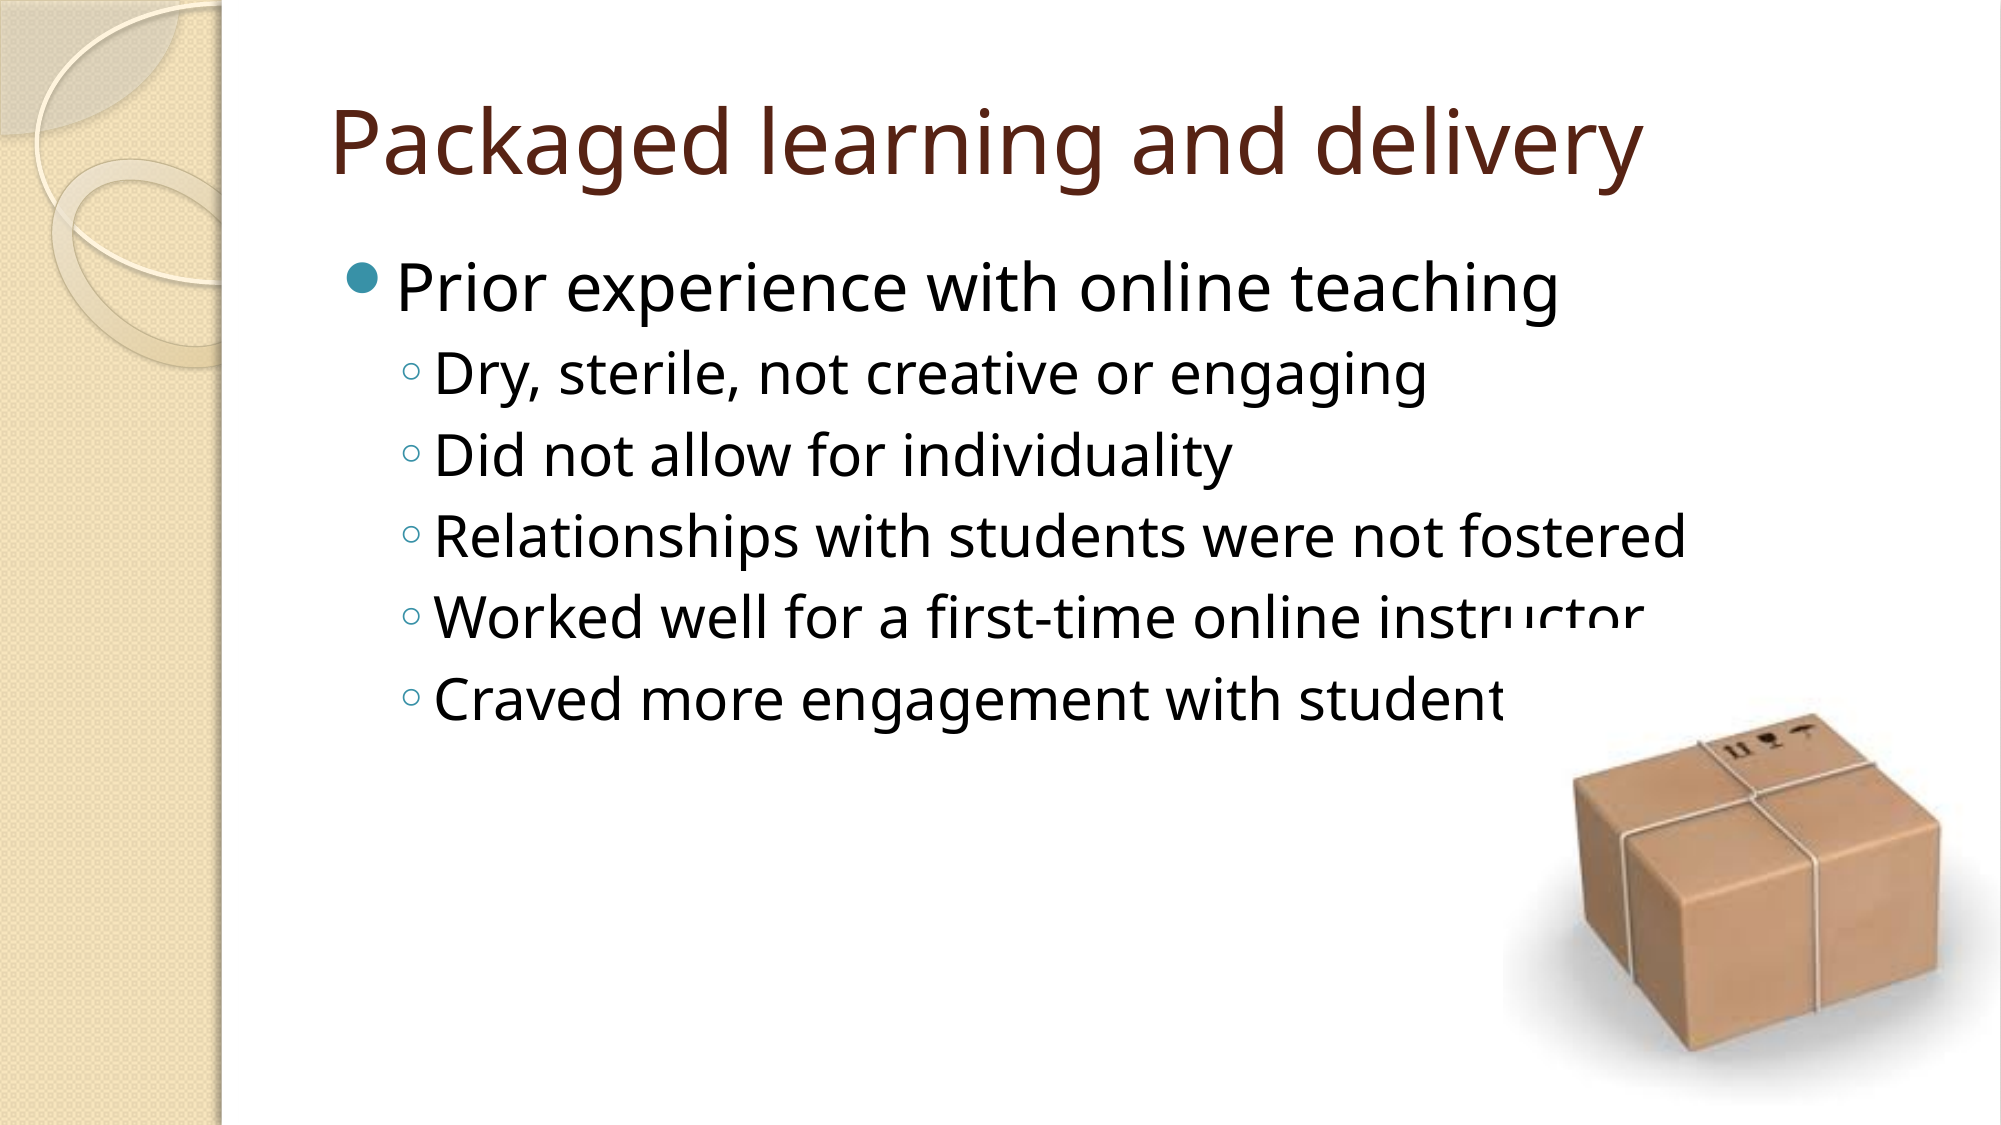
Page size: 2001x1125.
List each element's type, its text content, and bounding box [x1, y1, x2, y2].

title Packaged learning and delivery [313, 45, 1954, 233]
picture [1502, 627, 2000, 1125]
list Prior experience with online teaching Dry, sterile, not creative or engaging Did not allow for individuality Relationships with students were not fostered Worked well for a first-time online instructor Craved more engagement with students [313, 237, 1954, 1025]
